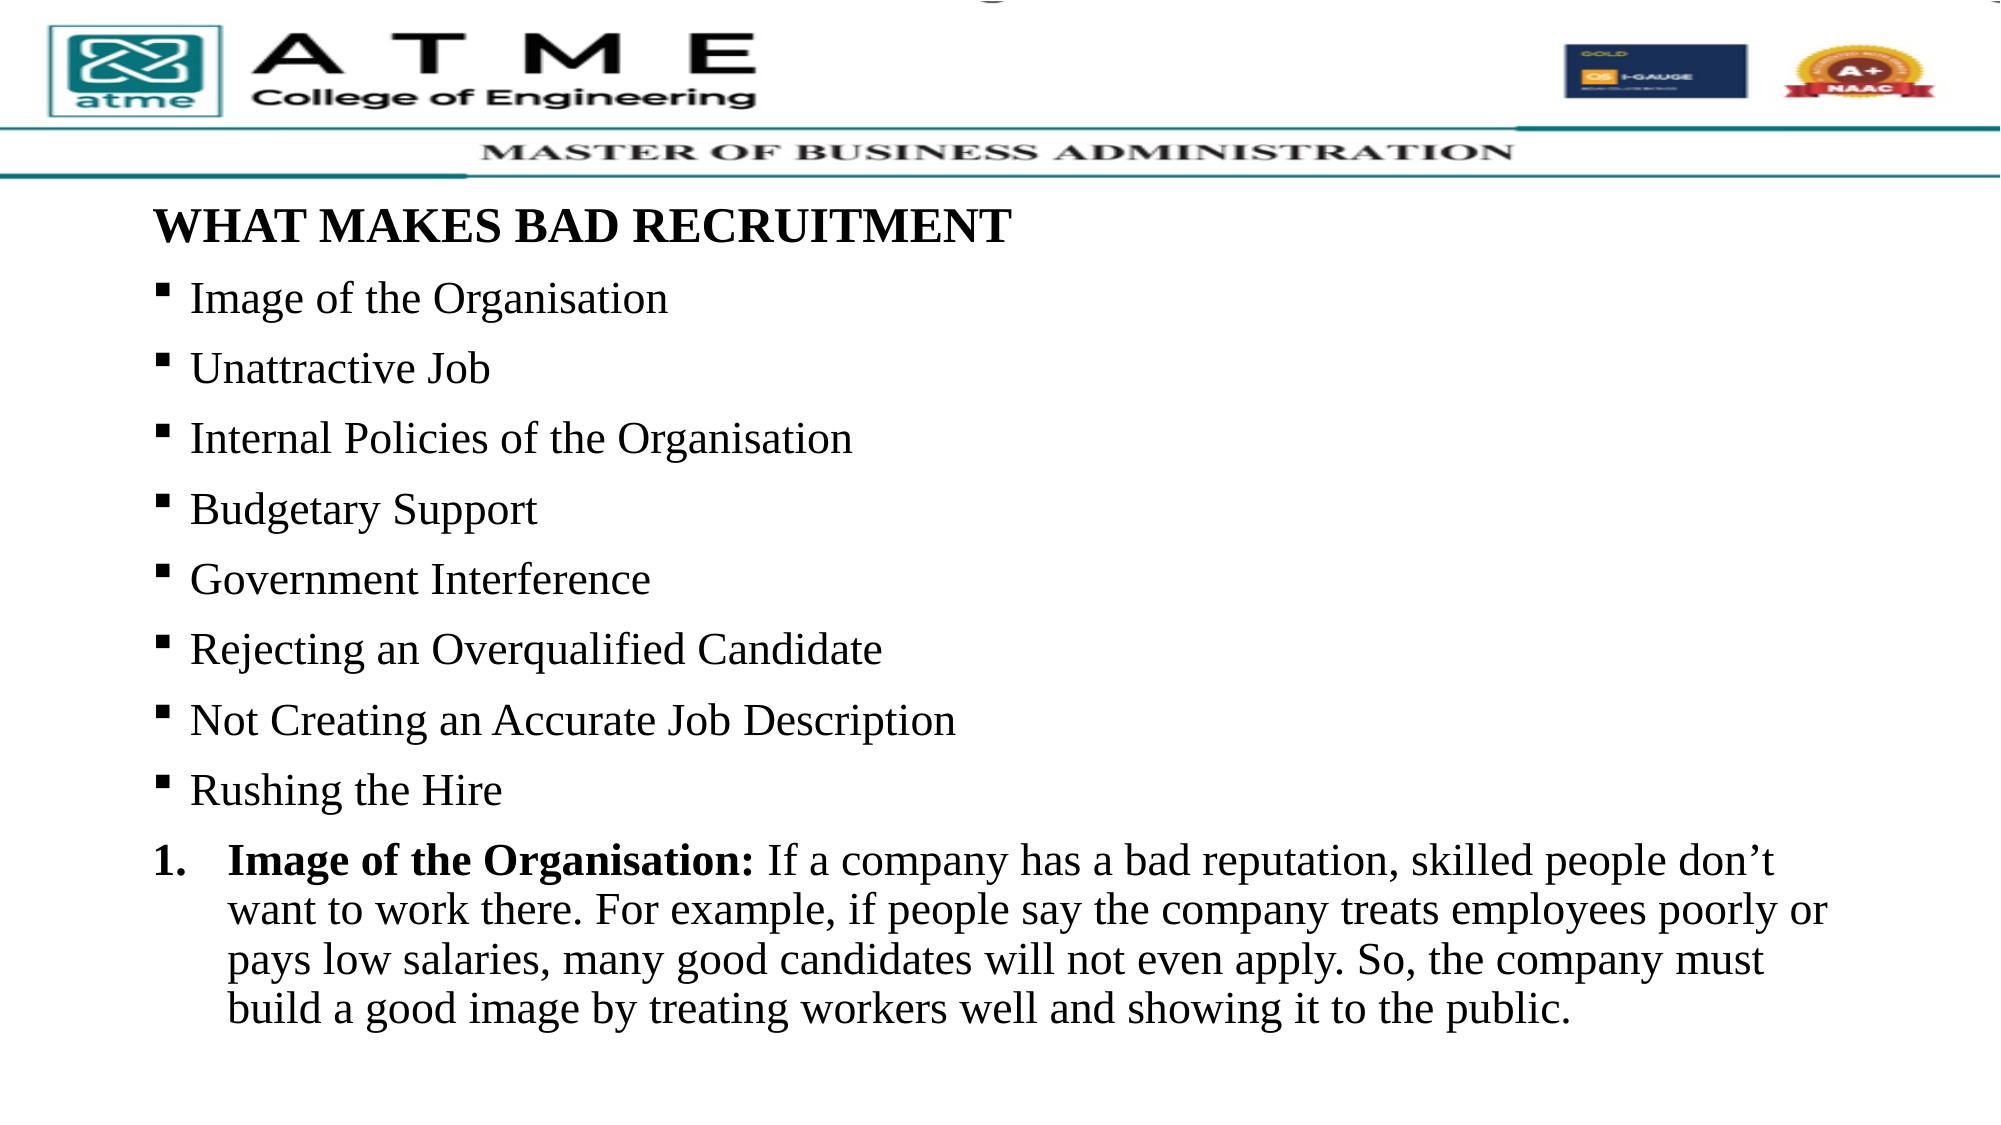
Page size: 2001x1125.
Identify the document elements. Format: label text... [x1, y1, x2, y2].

picture [0, 1, 2000, 180]
list WHAT MAKES BAD RECRUITMENT Image of the Organisation Unattractive Job Internal Policies of the Organisation Budgetary Support Government Interference Rejecting an Overqualified Candidate Not Creating an Accurate Job Description Rushing the Hire Image of the Organisation: If a company has a bad reputation, skilled people don’t want to work there. For example, if people say the company treats employees poorly or pays low salaries, many good candidates will not even apply. So, the company must build a good image by treating workers well and showing it to the public. [137, 191, 1863, 1108]
